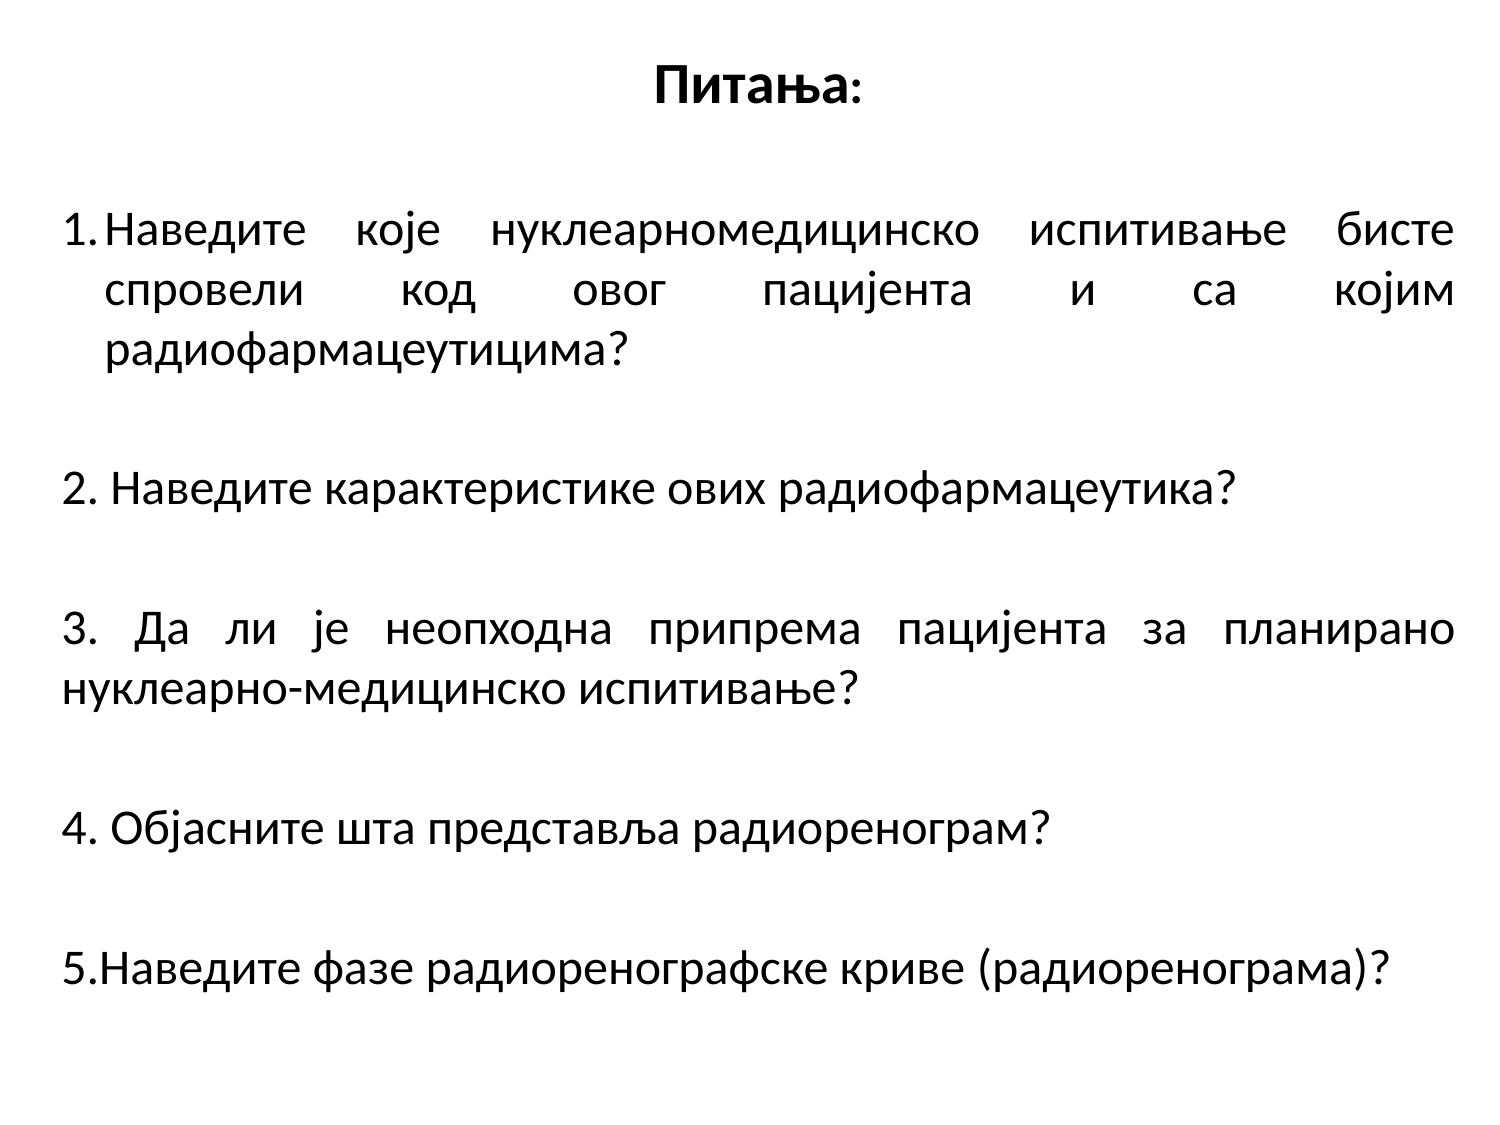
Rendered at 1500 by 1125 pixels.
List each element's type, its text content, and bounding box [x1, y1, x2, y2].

list Питања: Наведите које нуклеарномедицинско испитивање бисте спровели код овог пацијента и са којим радиофармацеутицима? 2. Наведите карактеристике ових радиофармацеутика? 3. Да ли је неопходна припрема пацијента за планирано нуклеарно-медицинско испитивање? 4. Објасните шта представља радиоренограм? 5.Наведите фазе радиоренографске криве (радиоренограма)? [46, 37, 1471, 1095]
